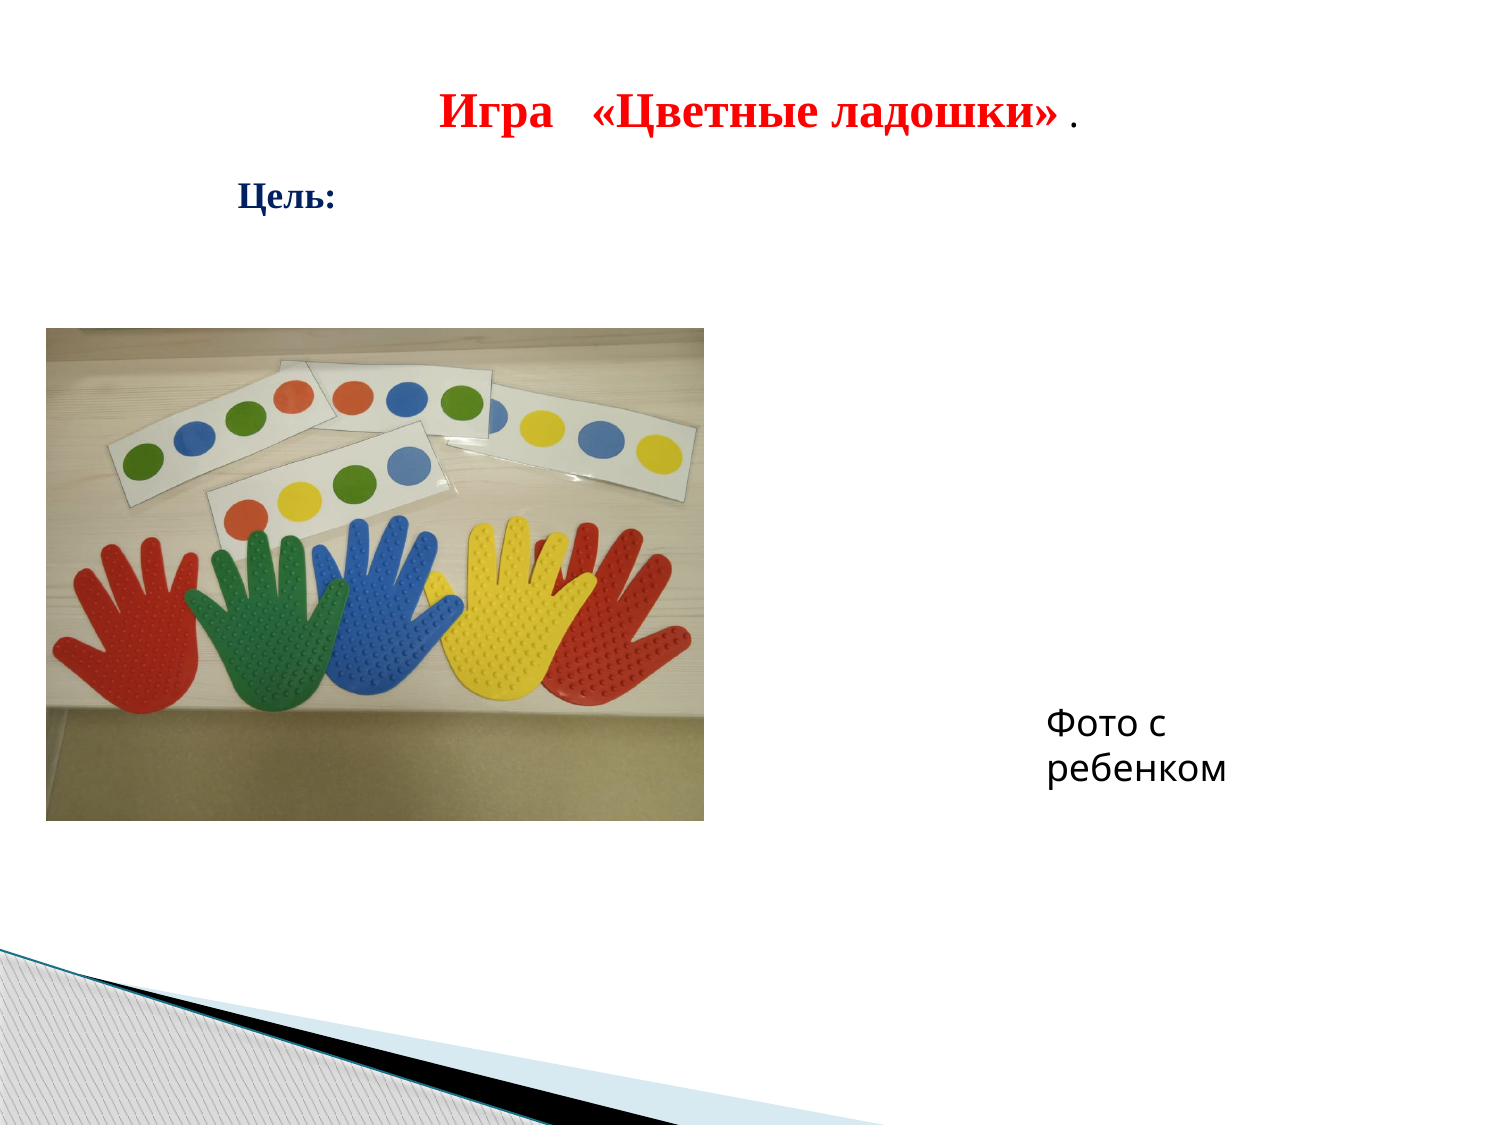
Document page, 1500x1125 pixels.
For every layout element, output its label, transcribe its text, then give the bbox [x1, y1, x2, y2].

picture [46, 327, 704, 821]
text_box Фото с ребенком [1031, 691, 1360, 797]
text_box Цель: [222, 163, 1207, 224]
text_box Игра «Цветные ладошки» . [424, 70, 1095, 145]
